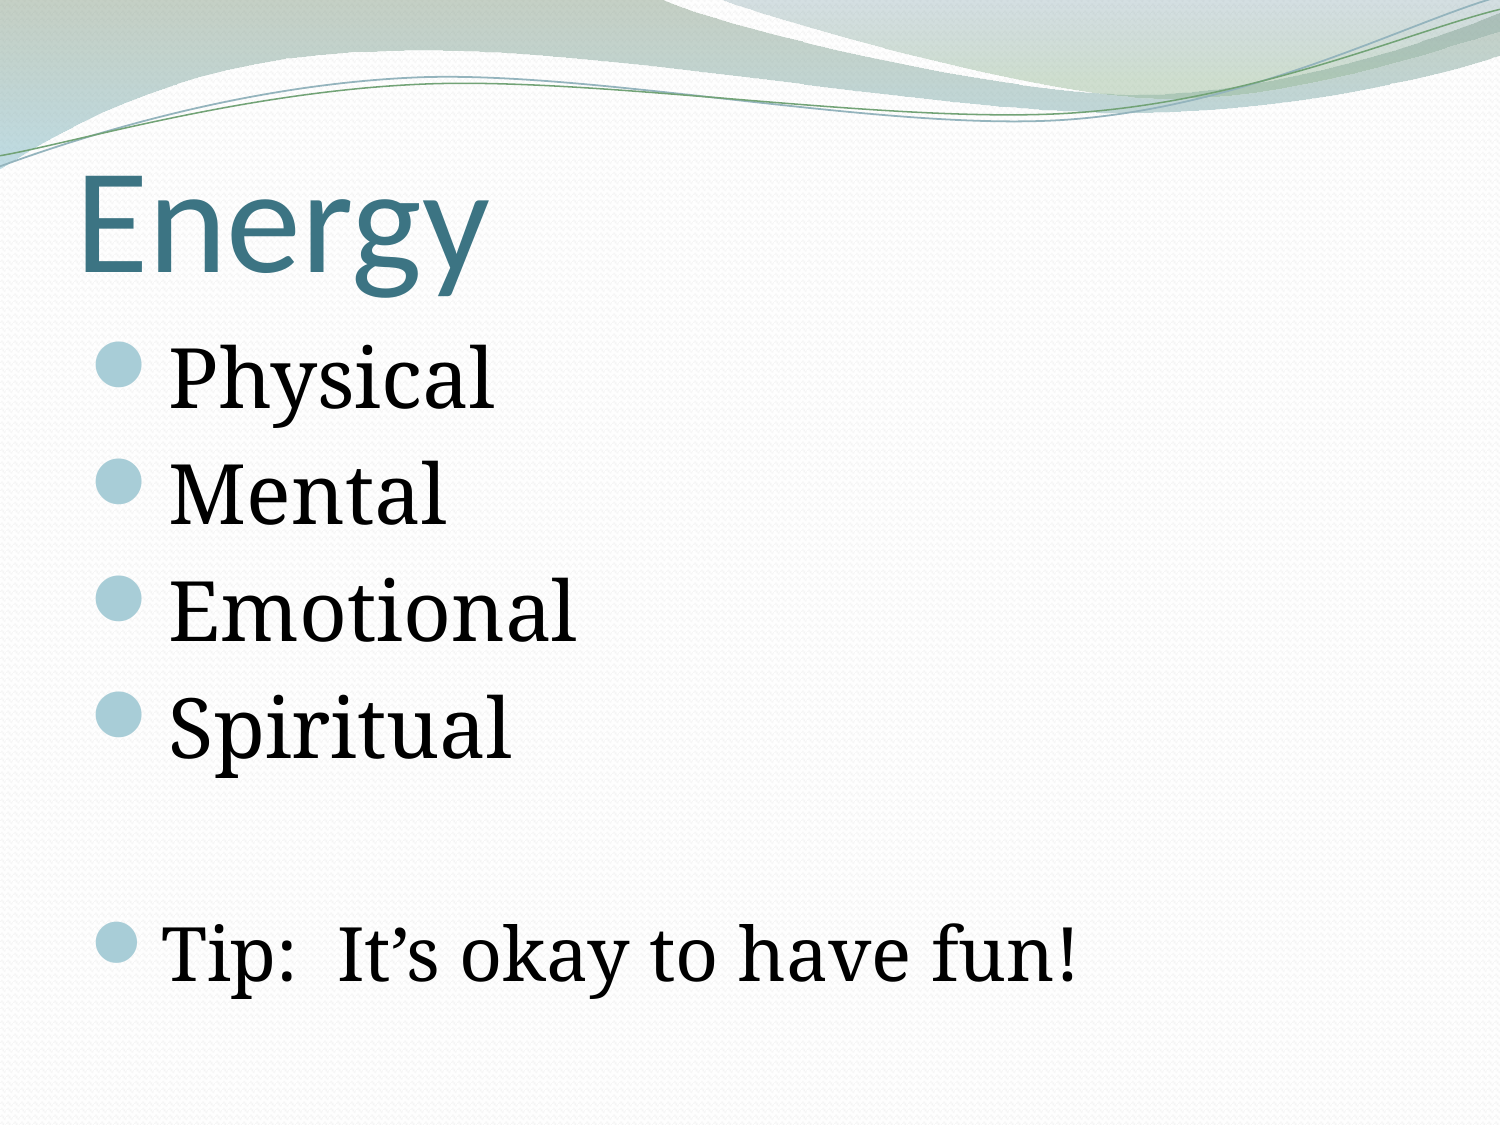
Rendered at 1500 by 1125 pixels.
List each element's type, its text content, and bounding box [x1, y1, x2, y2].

list Physical Mental Emotional Spiritual Tip: It’s okay to have fun! [75, 317, 1425, 1038]
title Energy [75, 115, 1425, 303]
